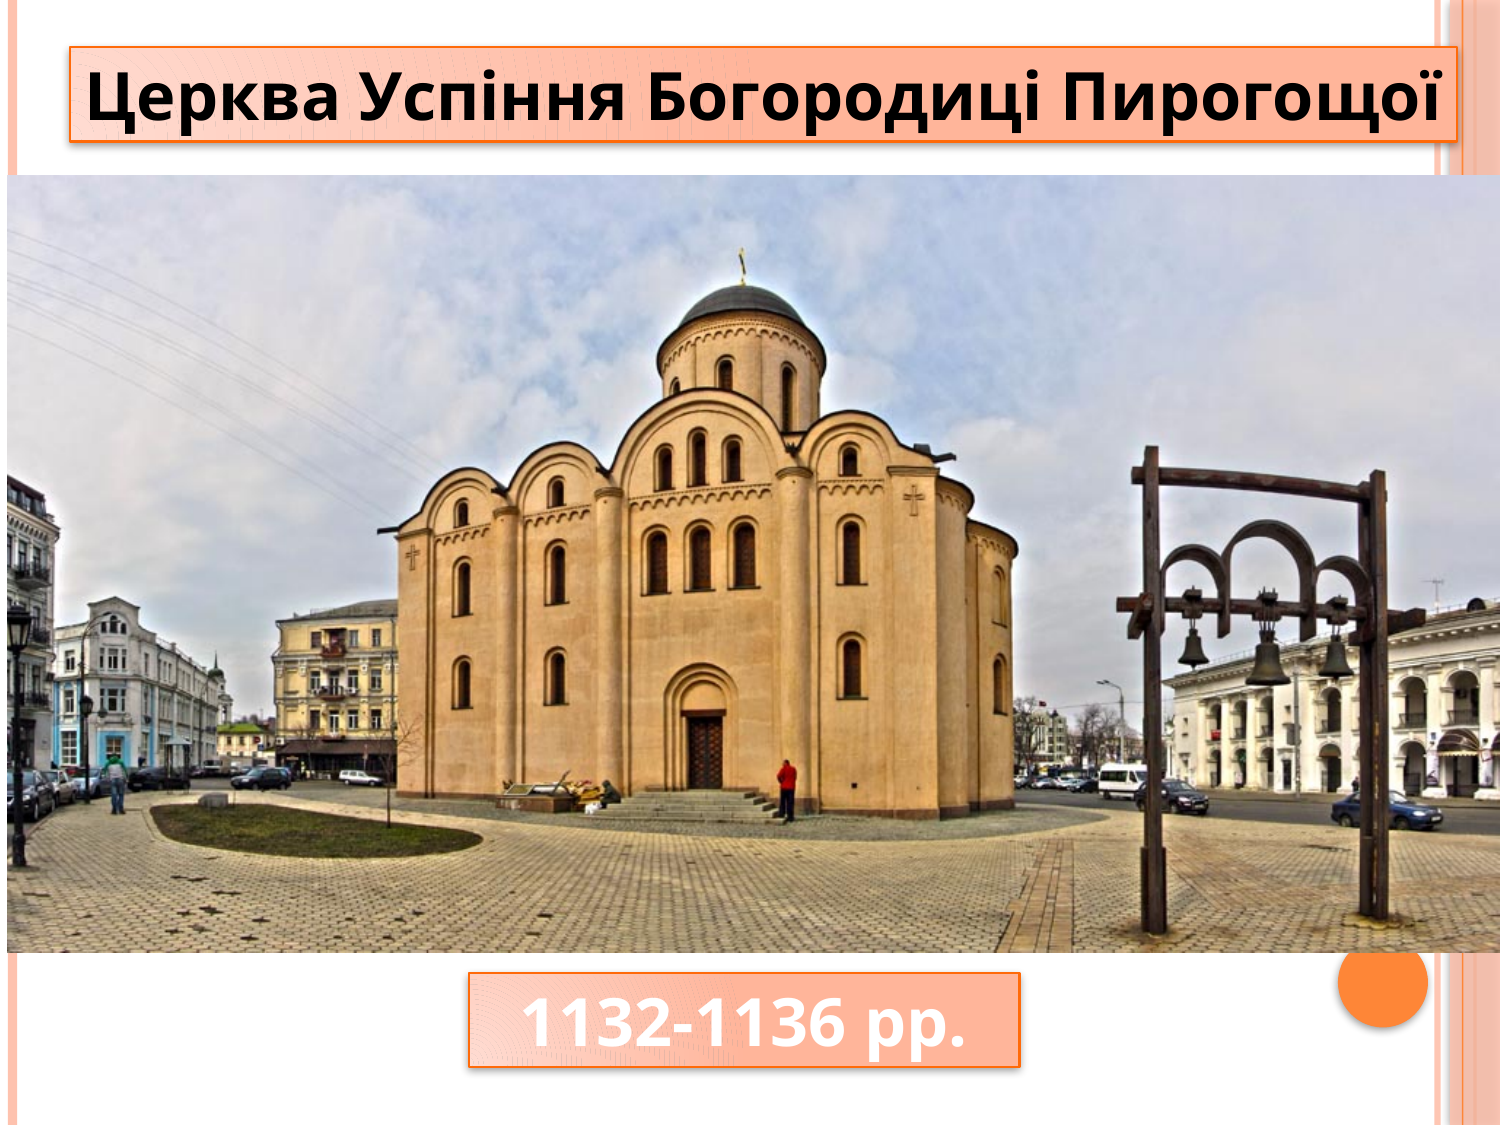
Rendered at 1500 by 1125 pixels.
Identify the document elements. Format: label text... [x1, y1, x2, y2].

text_box 1132-1136 рр. [468, 972, 1021, 1068]
text_box Церква Успіння Богородиці Пирогощої [69, 46, 1458, 143]
picture [6, 175, 1500, 954]
